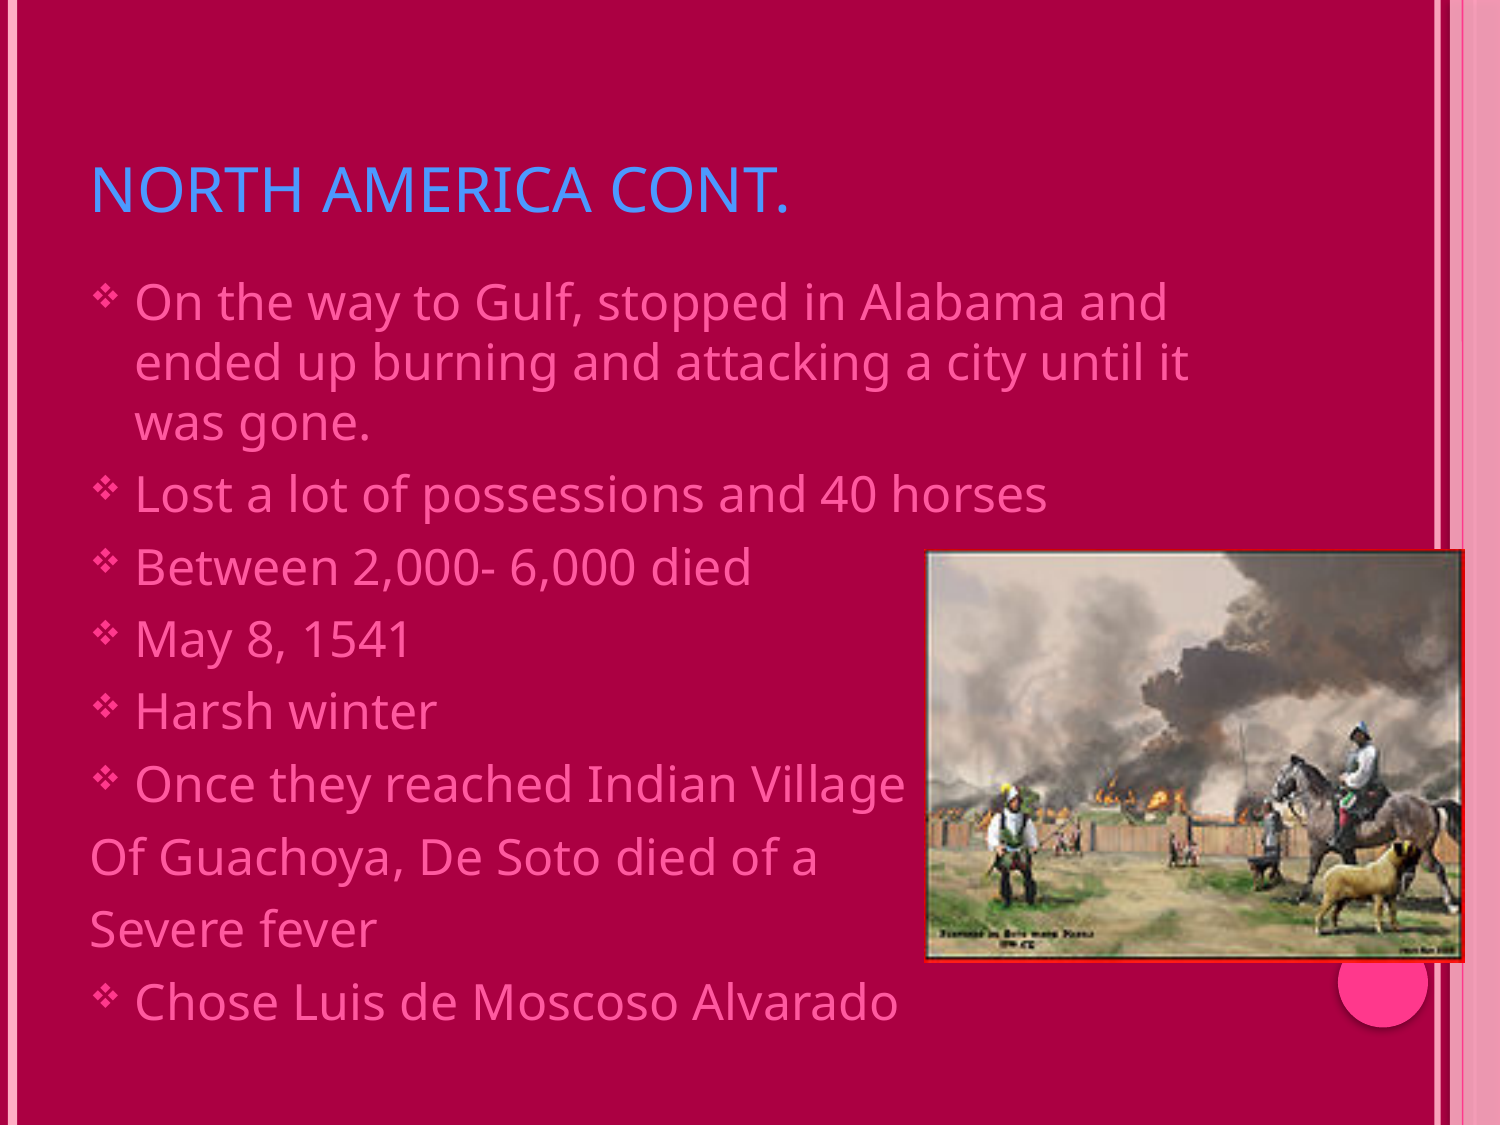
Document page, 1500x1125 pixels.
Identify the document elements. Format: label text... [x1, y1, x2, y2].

list On the way to Gulf, stopped in Alabama and ended up burning and attacking a city until it was gone. Lost a lot of possessions and 40 horses Between 2,000- 6,000 died May 8, 1541 Harsh winter Once they reached Indian Village Of Guachoya, De Soto died of a Severe fever Chose Luis de Moscoso Alvarado [75, 262, 1300, 1062]
picture [924, 549, 1465, 963]
title North America cont. [75, 45, 1300, 233]
